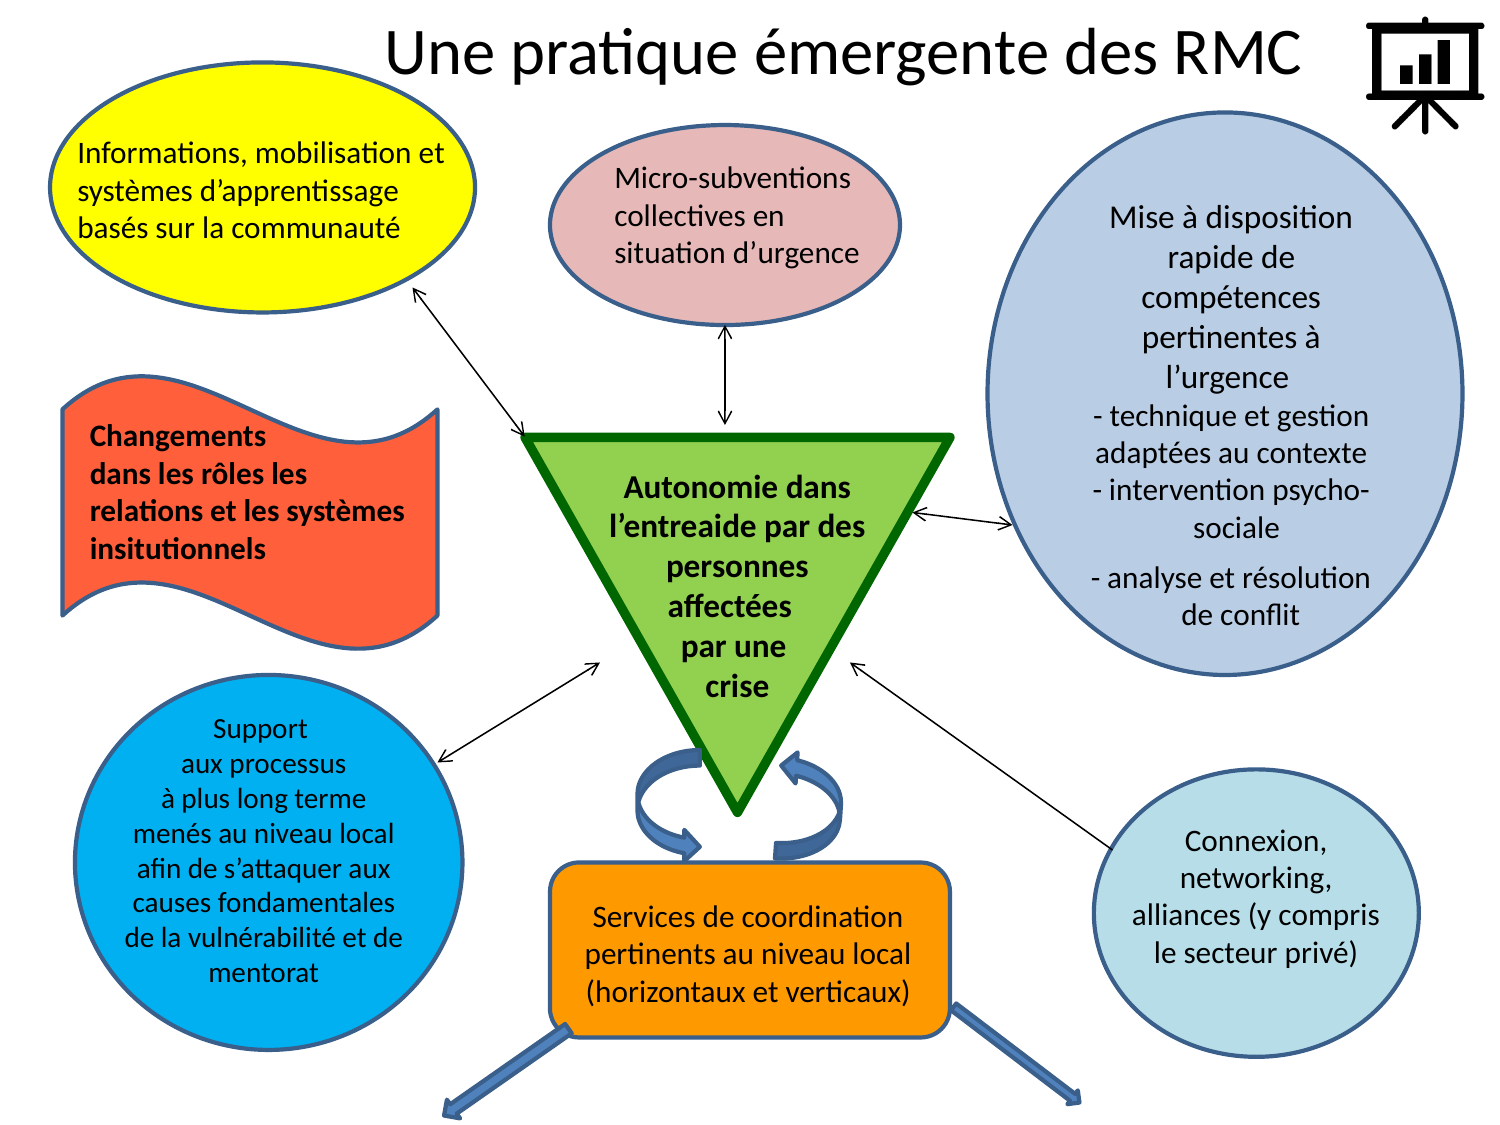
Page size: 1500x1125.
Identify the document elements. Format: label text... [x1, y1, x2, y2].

text_box Mise à disposition rapide de compétences pertinentes à l’urgence - technique et gestion adaptées au contexte - intervention psycho-sociale - analyse et résolution de conflit [1062, 187, 1400, 640]
text_box [635, 747, 702, 864]
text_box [849, 662, 1113, 851]
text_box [412, 287, 525, 437]
text_box [772, 750, 844, 861]
text_box [441, 1021, 574, 1121]
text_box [912, 512, 1013, 526]
text_box [948, 1001, 1082, 1107]
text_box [437, 662, 601, 763]
text_box Autonomie dans l’entreaide par des personnes affectées par une crise [587, 457, 888, 712]
text_box Micro-subventions collectives en situation d’urgence [599, 149, 888, 277]
text_box Connexion, networking, alliances (y compris le secteur privé) [1112, 812, 1400, 977]
picture [1349, 0, 1500, 151]
list Une pratique émergente des RMC [37, 0, 1500, 1088]
text_box Changements dans les rôles les relations et les systèmes insitutionnels [75, 408, 425, 573]
text_box Support aux processus à plus long terme menés au niveau local afin de s’attaquer aux causes fondamentales de la vulnérabilité et de mentorat [103, 701, 424, 1017]
text_box Informations, mobilisation et systèmes d’apprentissage basés sur la communauté [62, 124, 488, 252]
text_box Services de coordination pertinents au niveau local (horizontaux et verticaux) [554, 888, 943, 1016]
